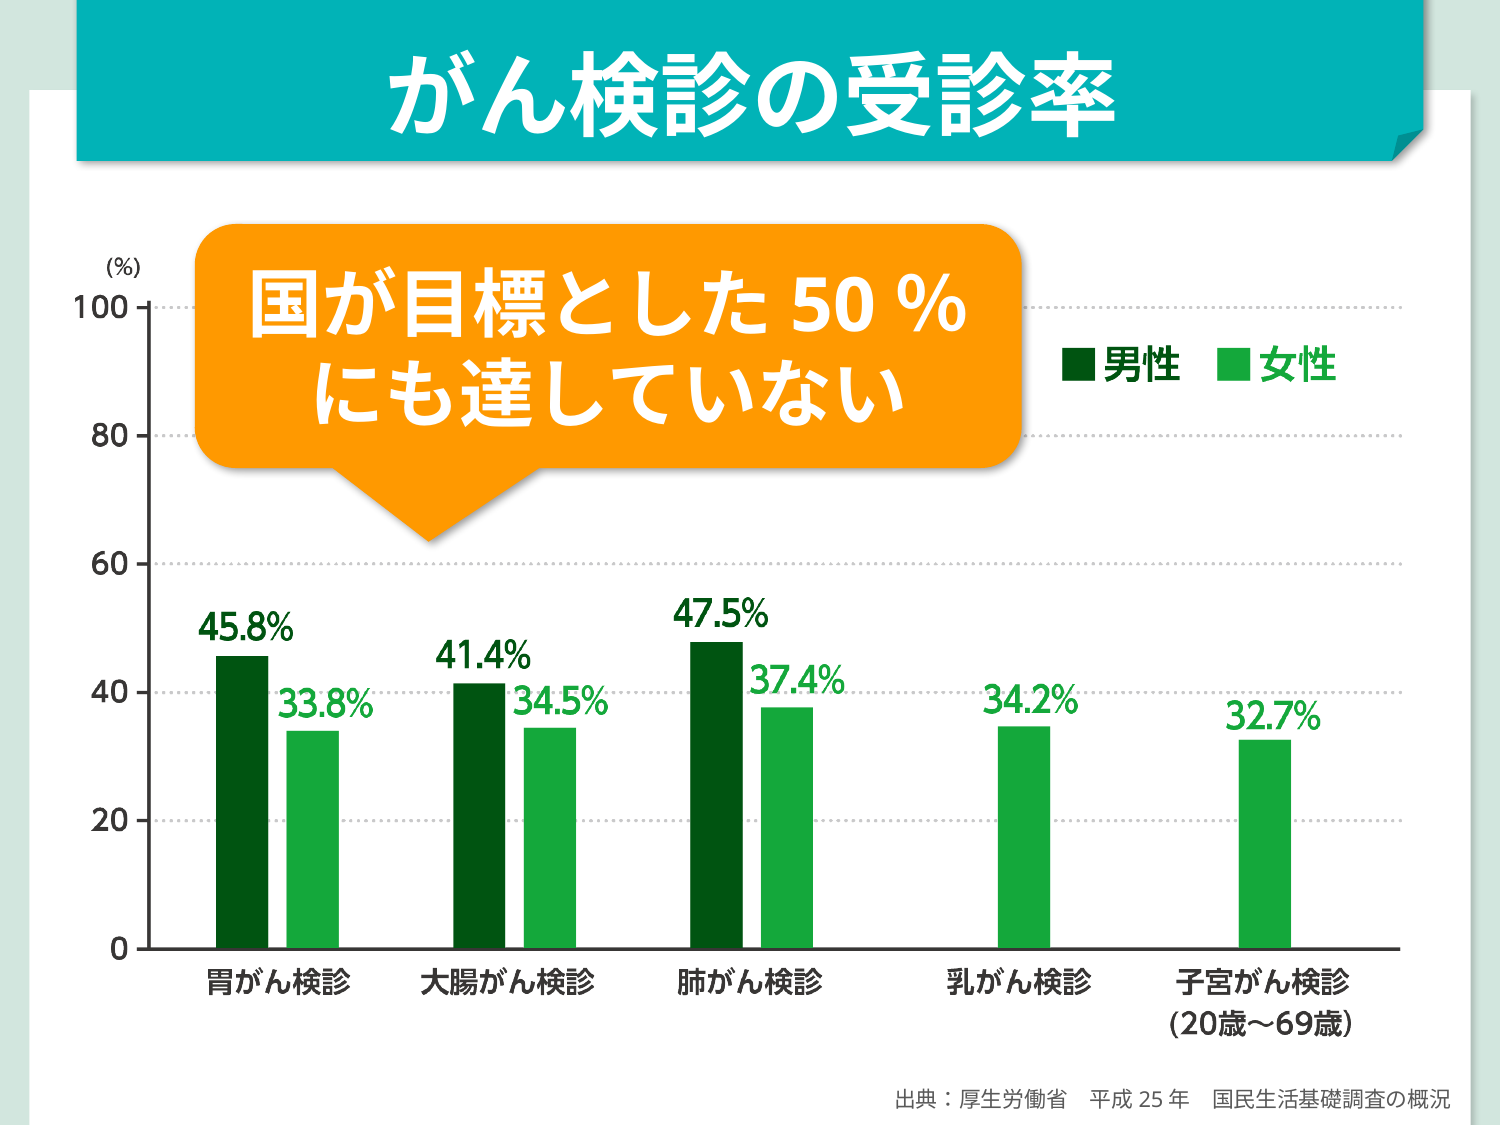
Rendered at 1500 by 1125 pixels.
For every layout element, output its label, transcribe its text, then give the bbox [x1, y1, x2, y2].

text_box 国が目標とした50％ にも達していない [199, 221, 1018, 242]
text_box 出典：厚生労働省 平成25年 国民生活基礎調査の概況 [716, 1078, 1467, 1120]
text_box がん検診の受診率 [81, 30, 1424, 156]
picture [30, 244, 1421, 1048]
